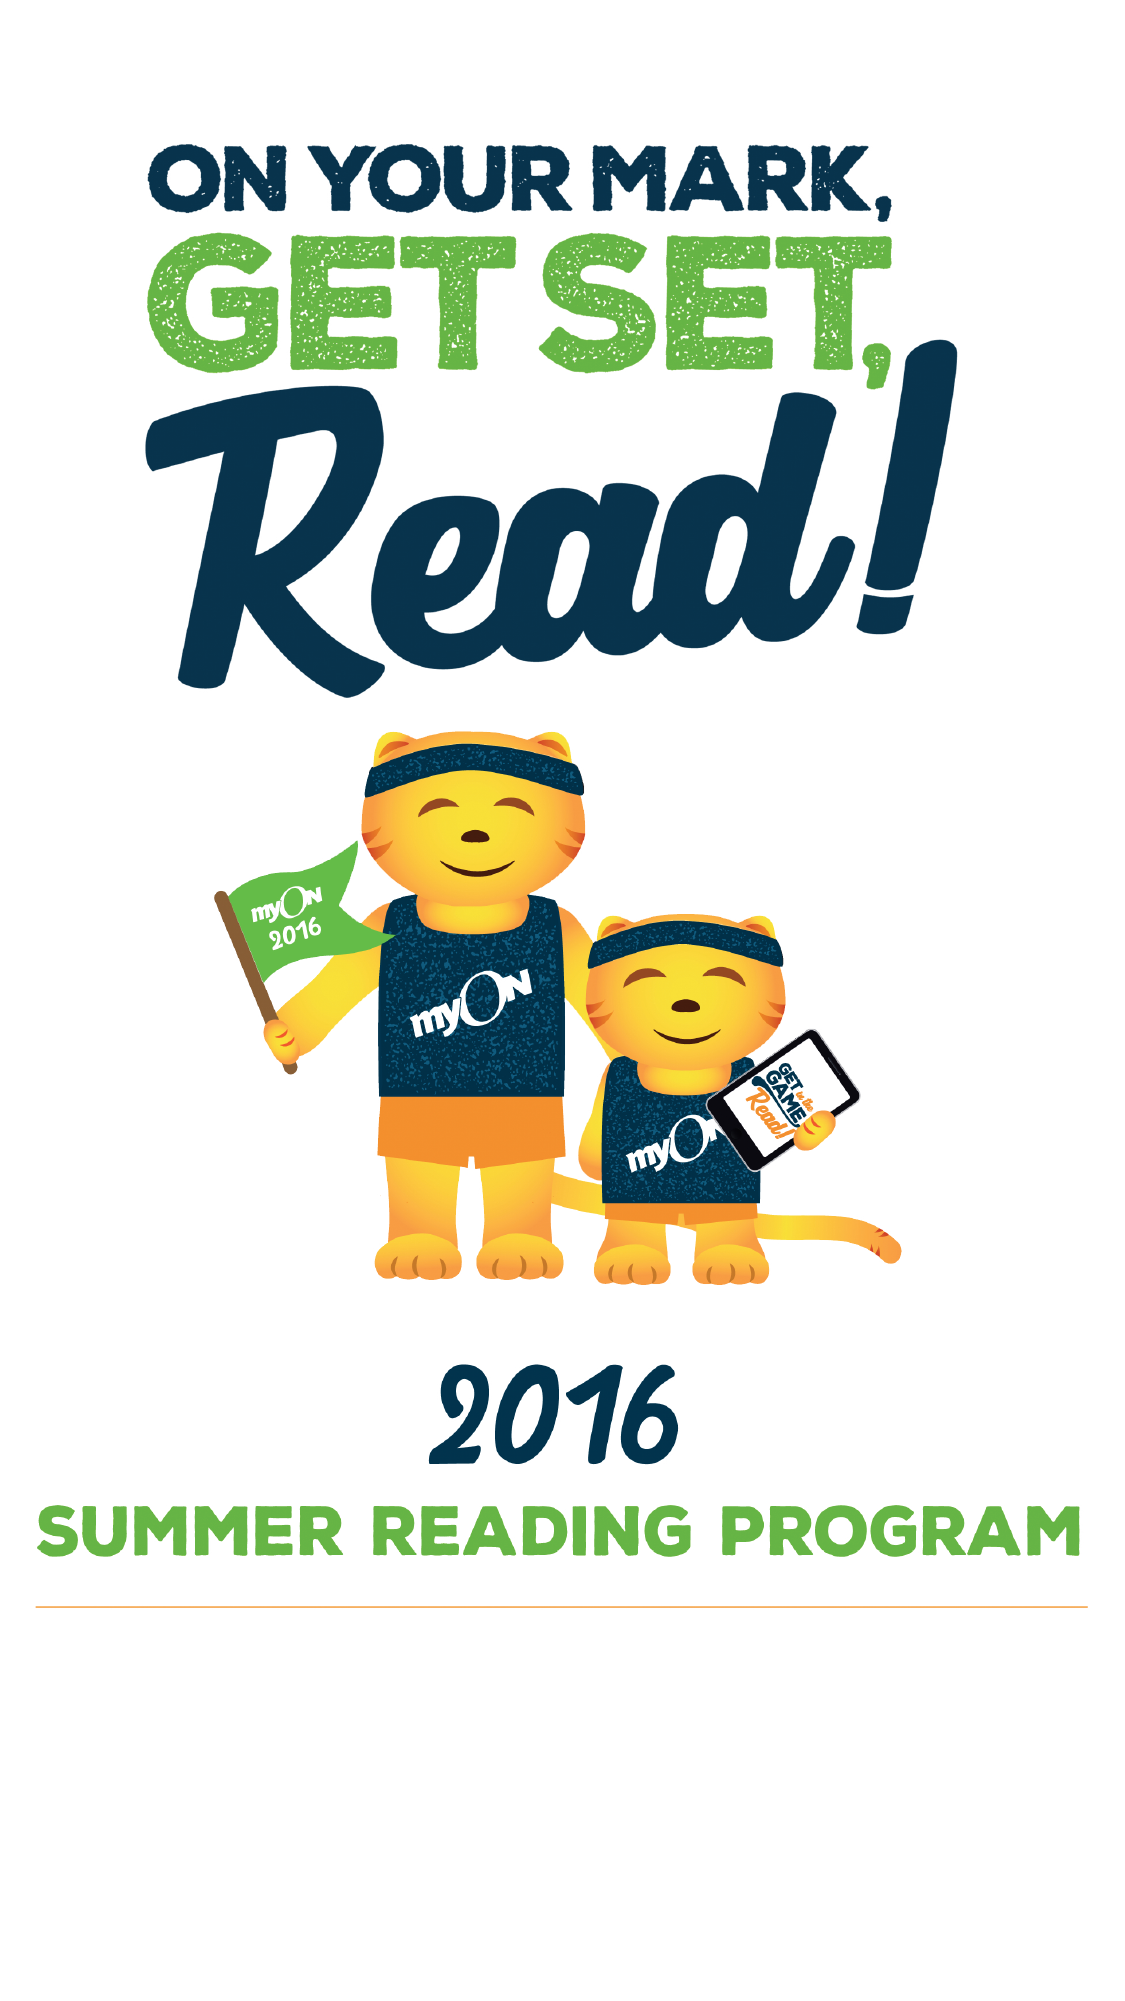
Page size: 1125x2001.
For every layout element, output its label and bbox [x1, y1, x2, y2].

picture [35, 138, 1096, 1610]
